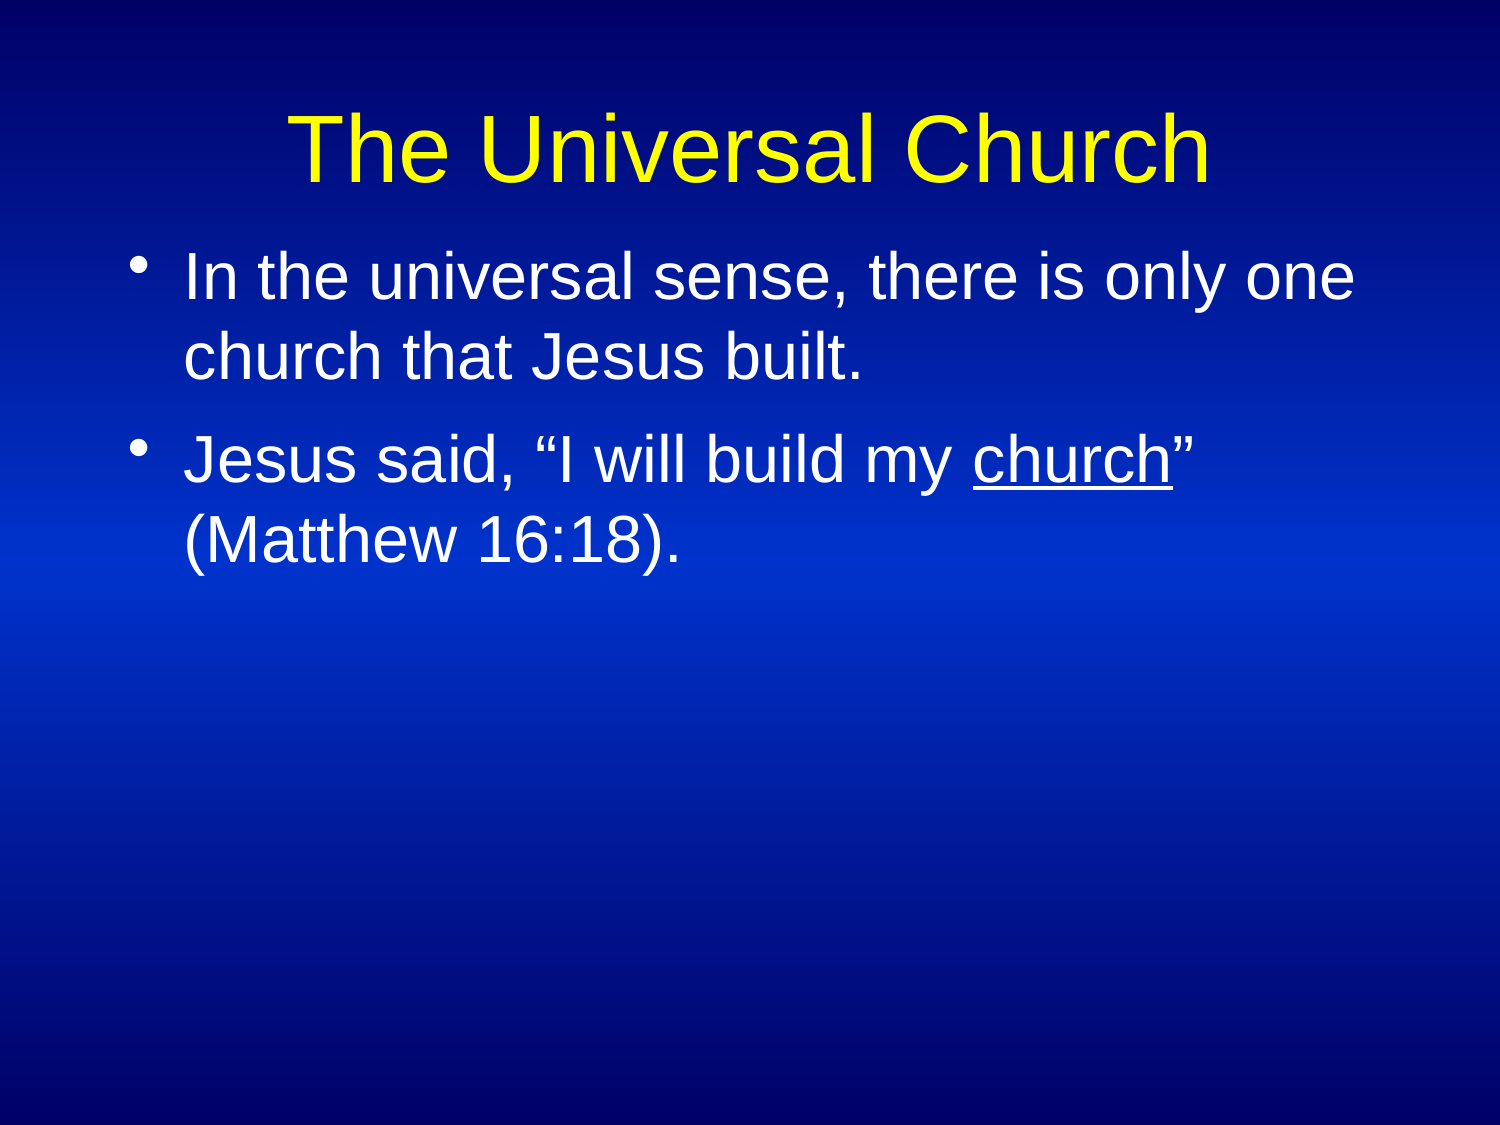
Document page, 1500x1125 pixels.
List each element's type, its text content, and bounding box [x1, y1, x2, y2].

title The Universal Church [37, 50, 1463, 238]
list In the universal sense, there is only one church that Jesus built. Jesus said, “I will build my church” (Matthew 16:18). [112, 224, 1463, 913]
